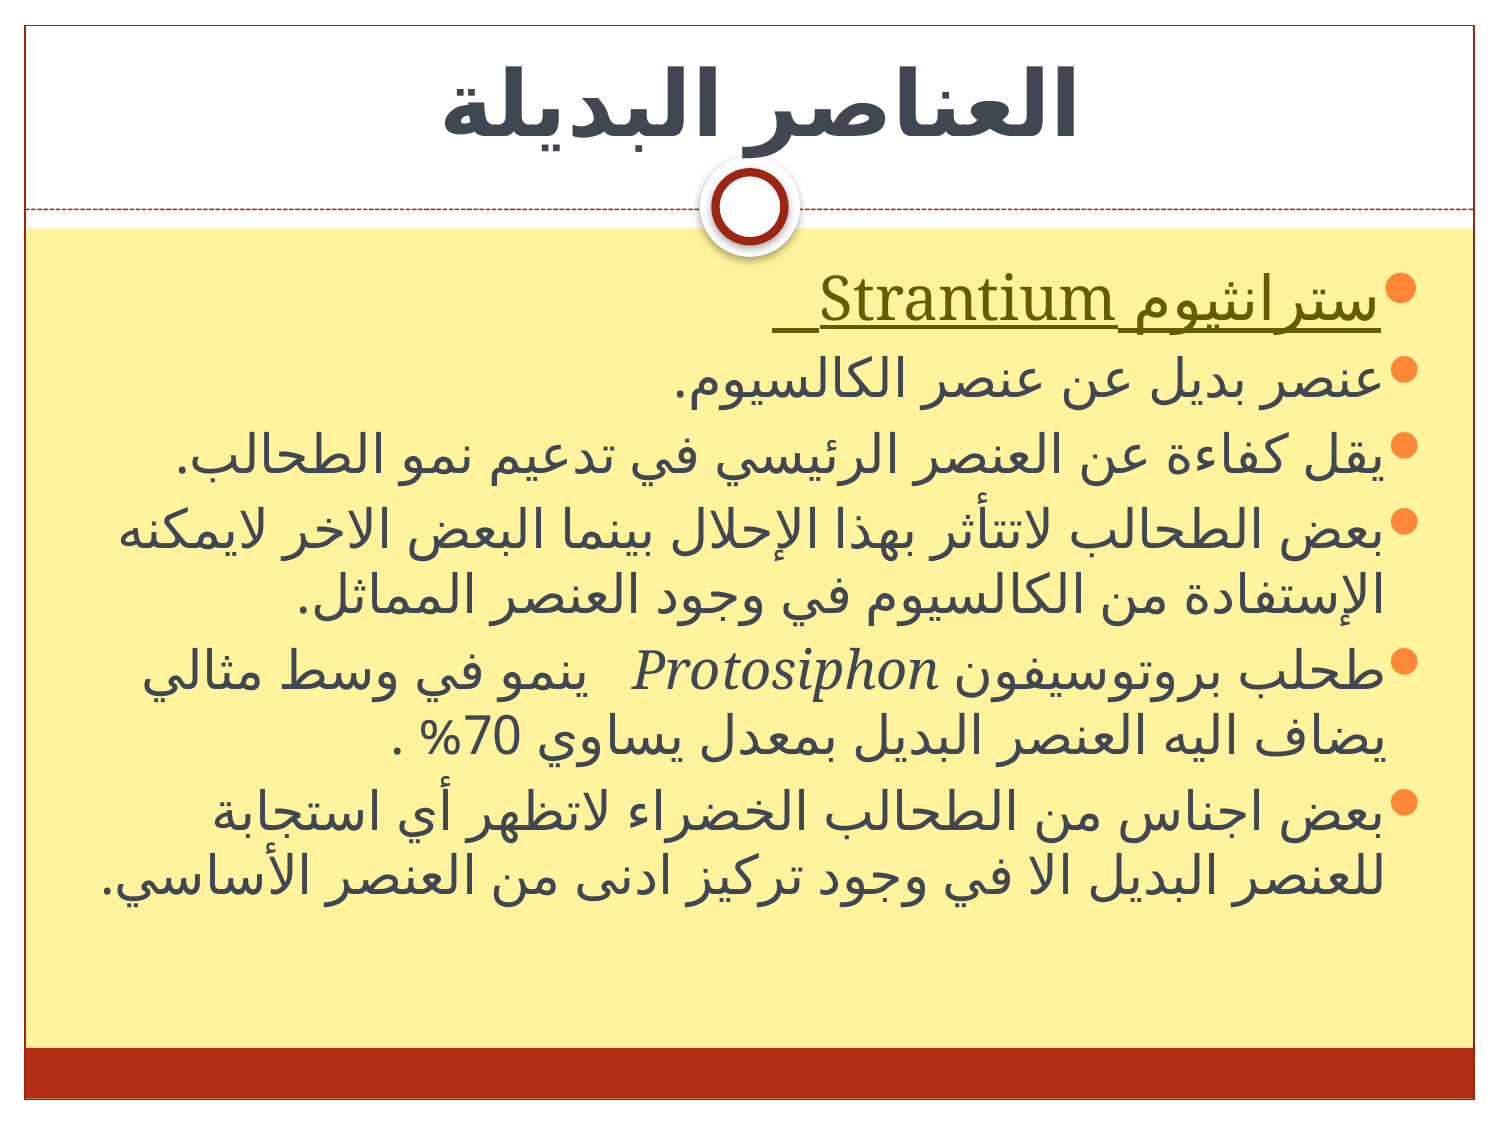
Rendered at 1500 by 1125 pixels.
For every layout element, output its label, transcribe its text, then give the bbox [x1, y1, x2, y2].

title العناصر البديلة [49, 37, 1450, 162]
list سترانثيوم Strantium عنصر بديل عن عنصر الكالسيوم. يقل كفاءة عن العنصر الرئيسي في تدعيم نمو الطحالب. بعض الطحالب لاتتأثر بهذا الإحلال بينما البعض الاخر لايمكنه الإستفادة من الكالسيوم في وجود العنصر المماثل. طحلب بروتوسيفون Protosiphon ينمو في وسط مثالي يضاف اليه العنصر البديل بمعدل يساوي 70% . بعض اجناس من الطحالب الخضراء لاتظهر أي استجابة للعنصر البديل الا في وجود تركيز ادنى من العنصر الأساسي. [49, 250, 1445, 1001]
